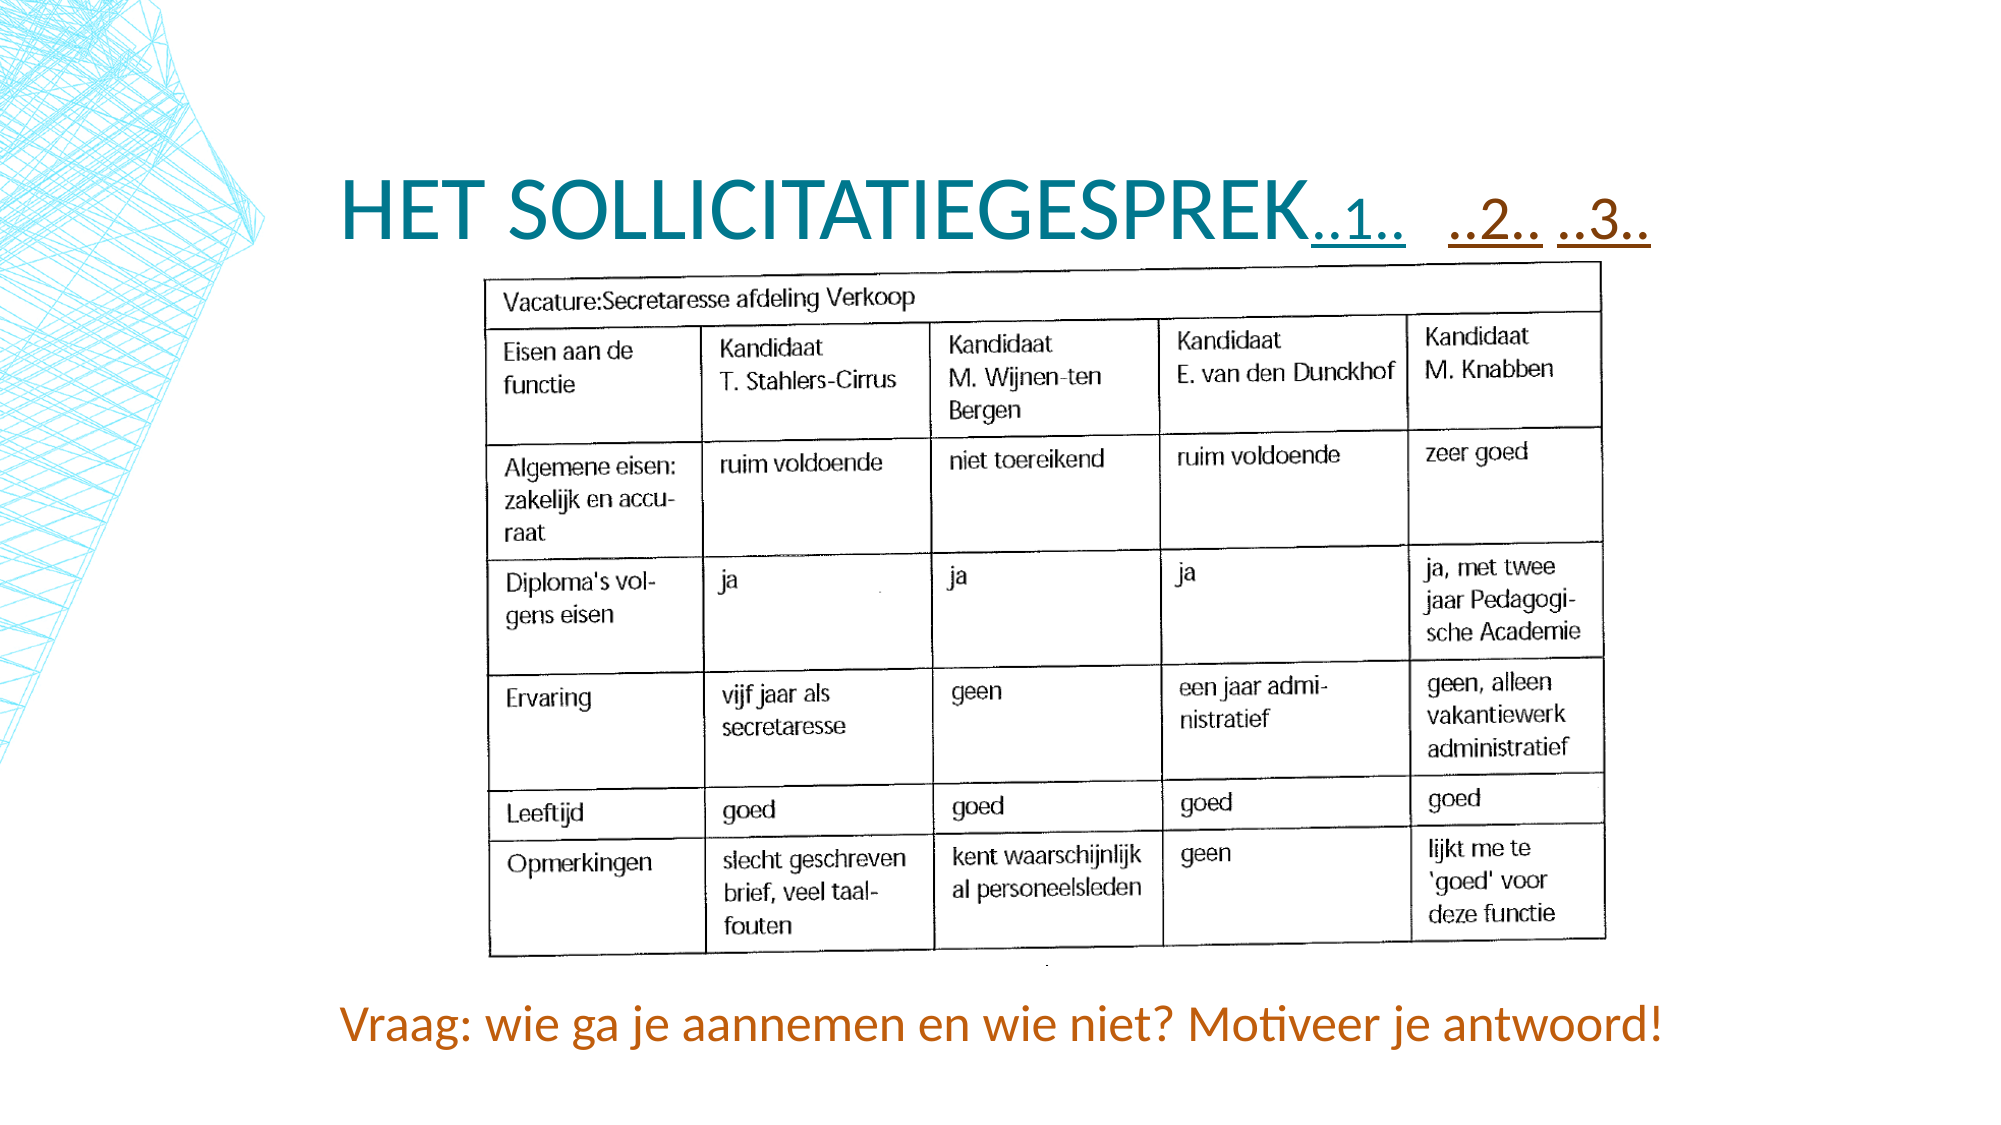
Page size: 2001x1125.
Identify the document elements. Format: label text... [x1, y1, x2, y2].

text_box Vraag: wie ga je aannemen en wie niet? Motiveer je antwoord! [324, 982, 1751, 1060]
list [478, 259, 1614, 966]
title Het sollicitatiegesprek..1.. ..2.. ..3.. [324, 53, 1863, 266]
picture [0, 0, 2001, 1125]
